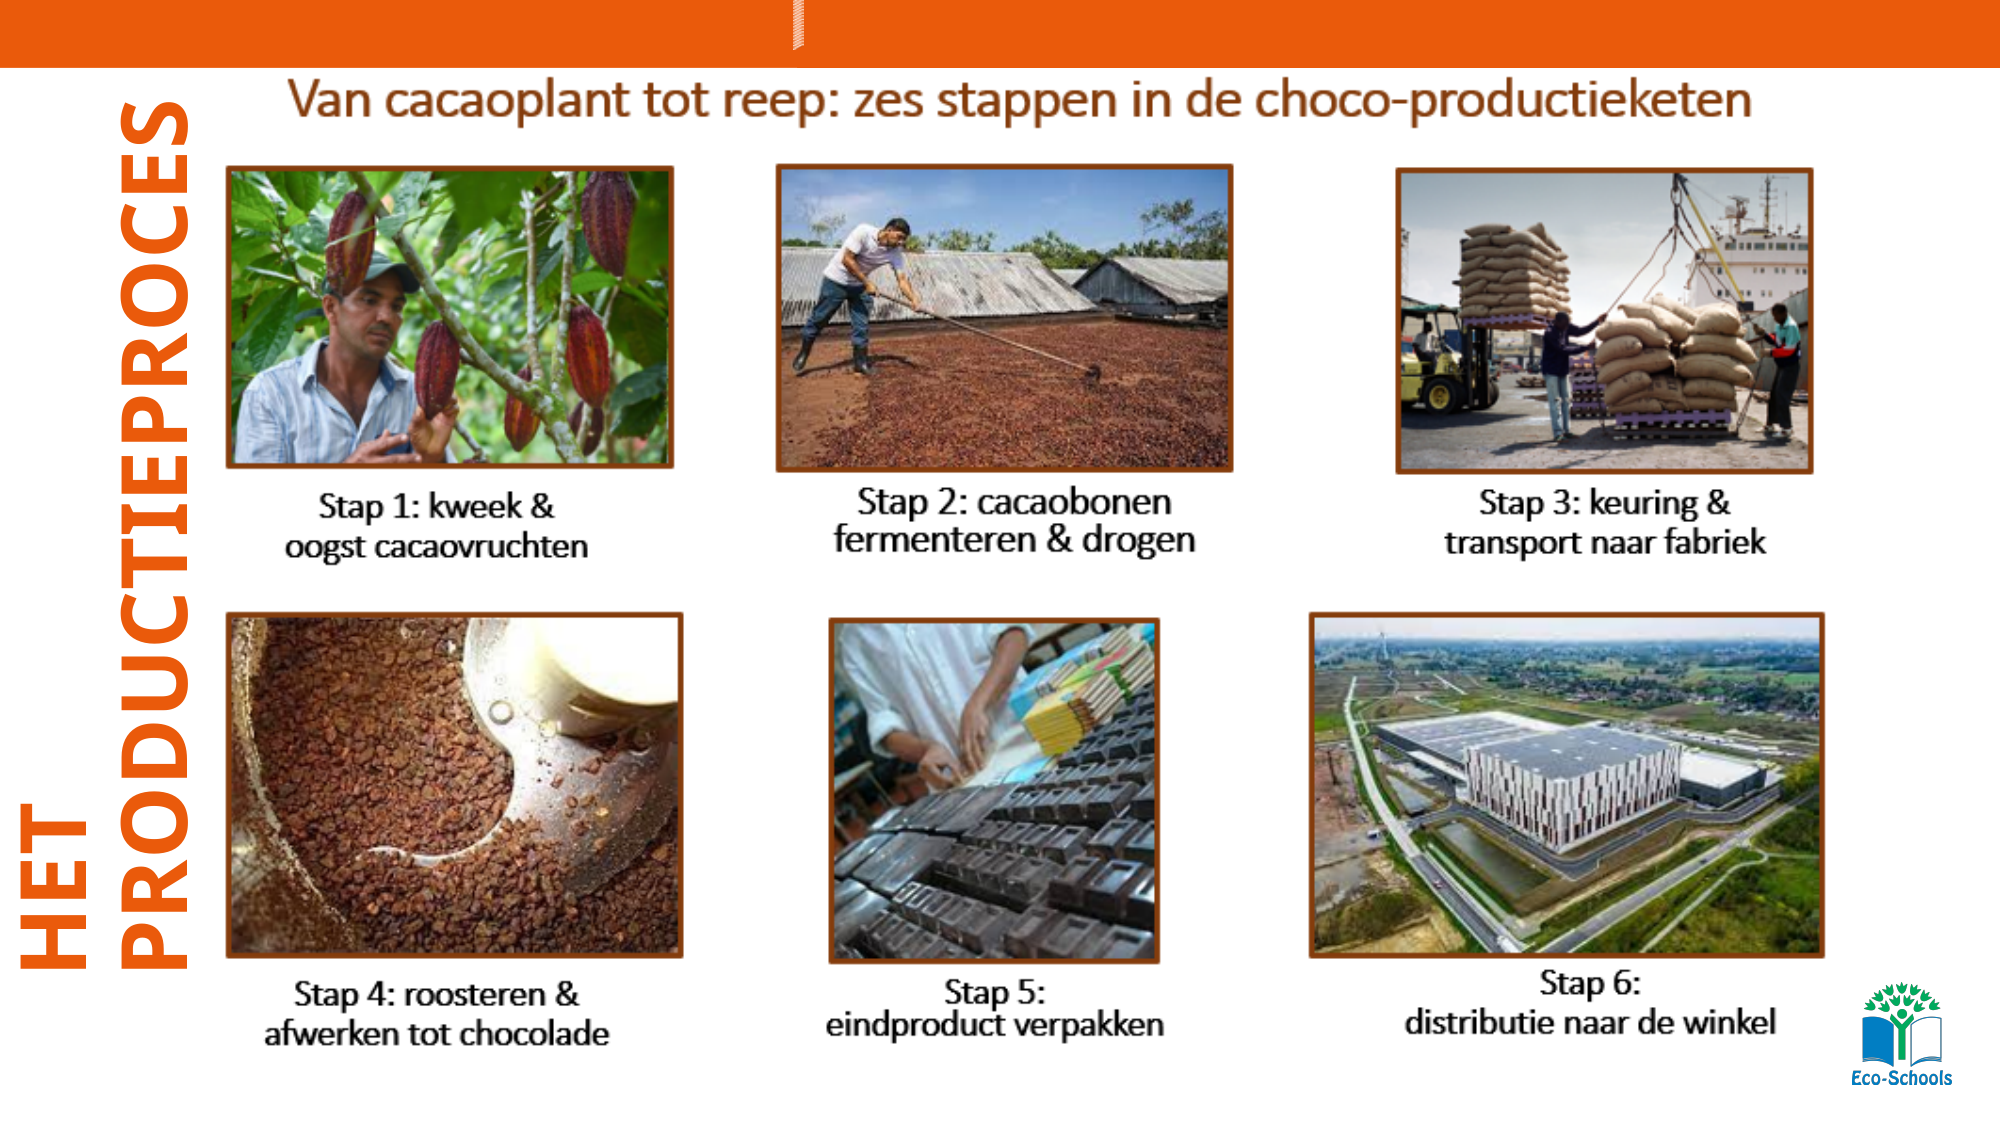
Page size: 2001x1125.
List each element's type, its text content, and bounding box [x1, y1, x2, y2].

title Het productieproces [69, 7, 215, 993]
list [198, 70, 1848, 1055]
picture [1852, 982, 1952, 1085]
picture [793, 0, 804, 50]
